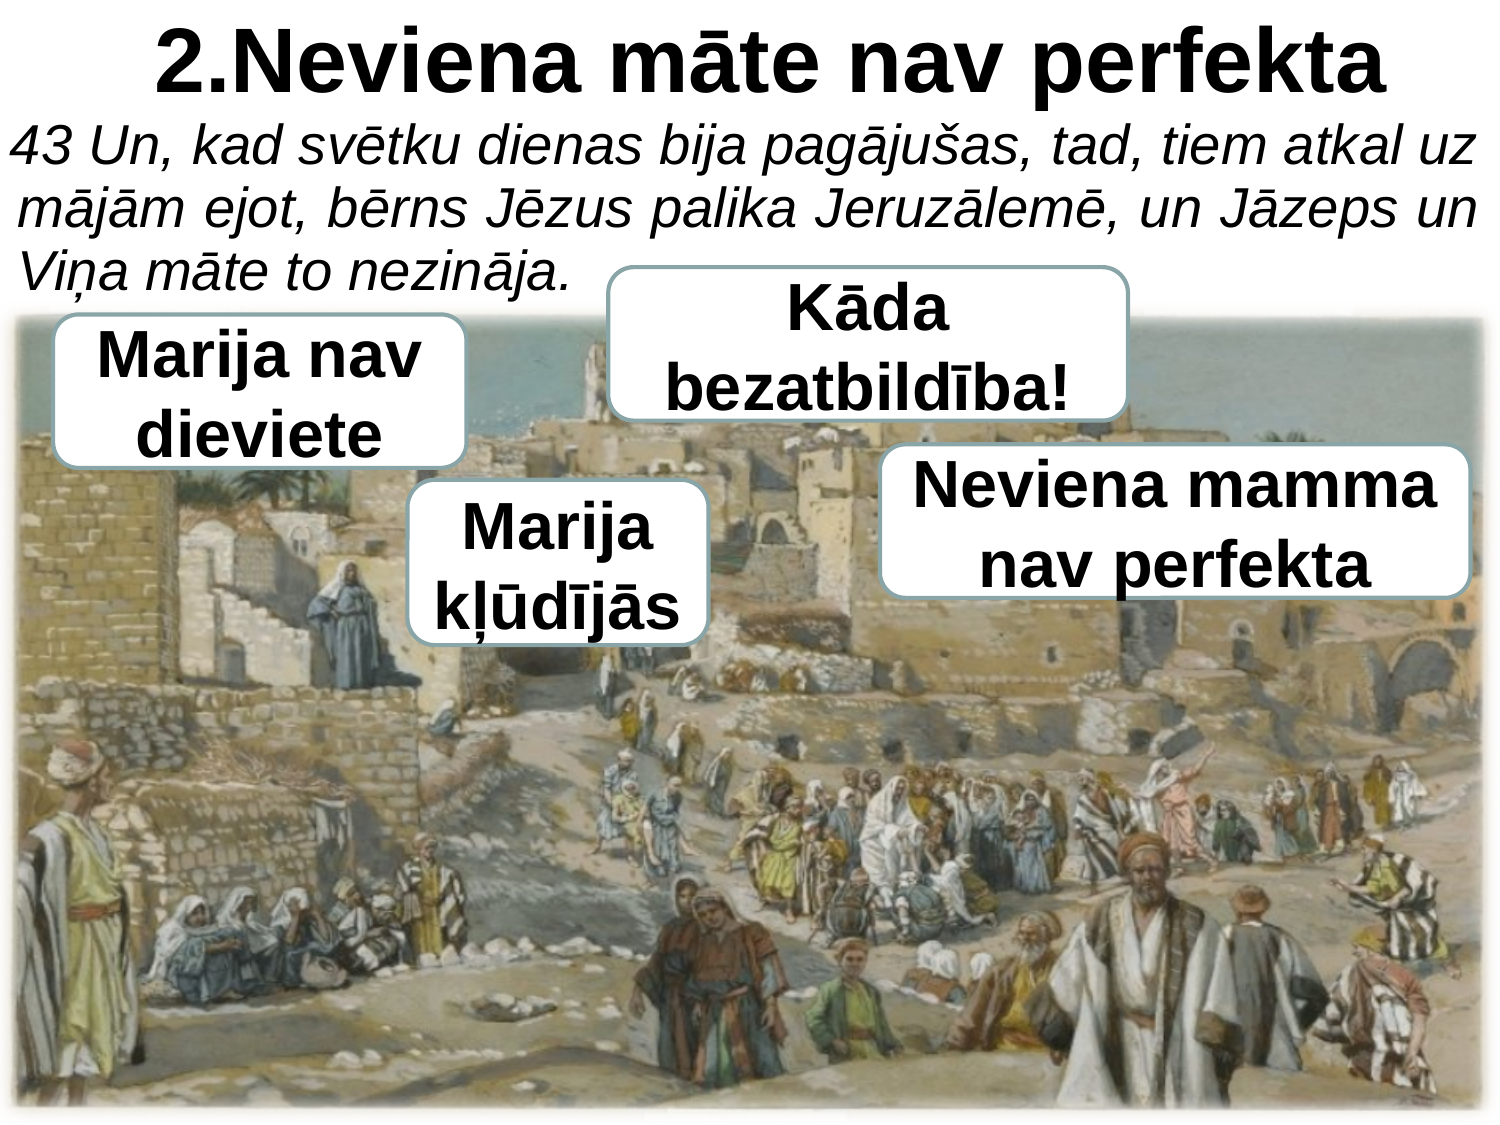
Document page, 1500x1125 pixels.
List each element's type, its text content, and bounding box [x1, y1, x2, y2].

title 2.Neviena māte nav perfekta [100, 0, 1442, 116]
text_box Kāda bezatbildība! [606, 265, 1131, 301]
list 43 Un, kad svētku dienas bija pagājušas, tad, tiem atkal uz mājām ejot, bērns Jēzus palika Jeruzālemē, un Jāzeps un Viņa māte to nezināja. [0, 106, 1494, 301]
picture [0, 302, 1500, 1125]
